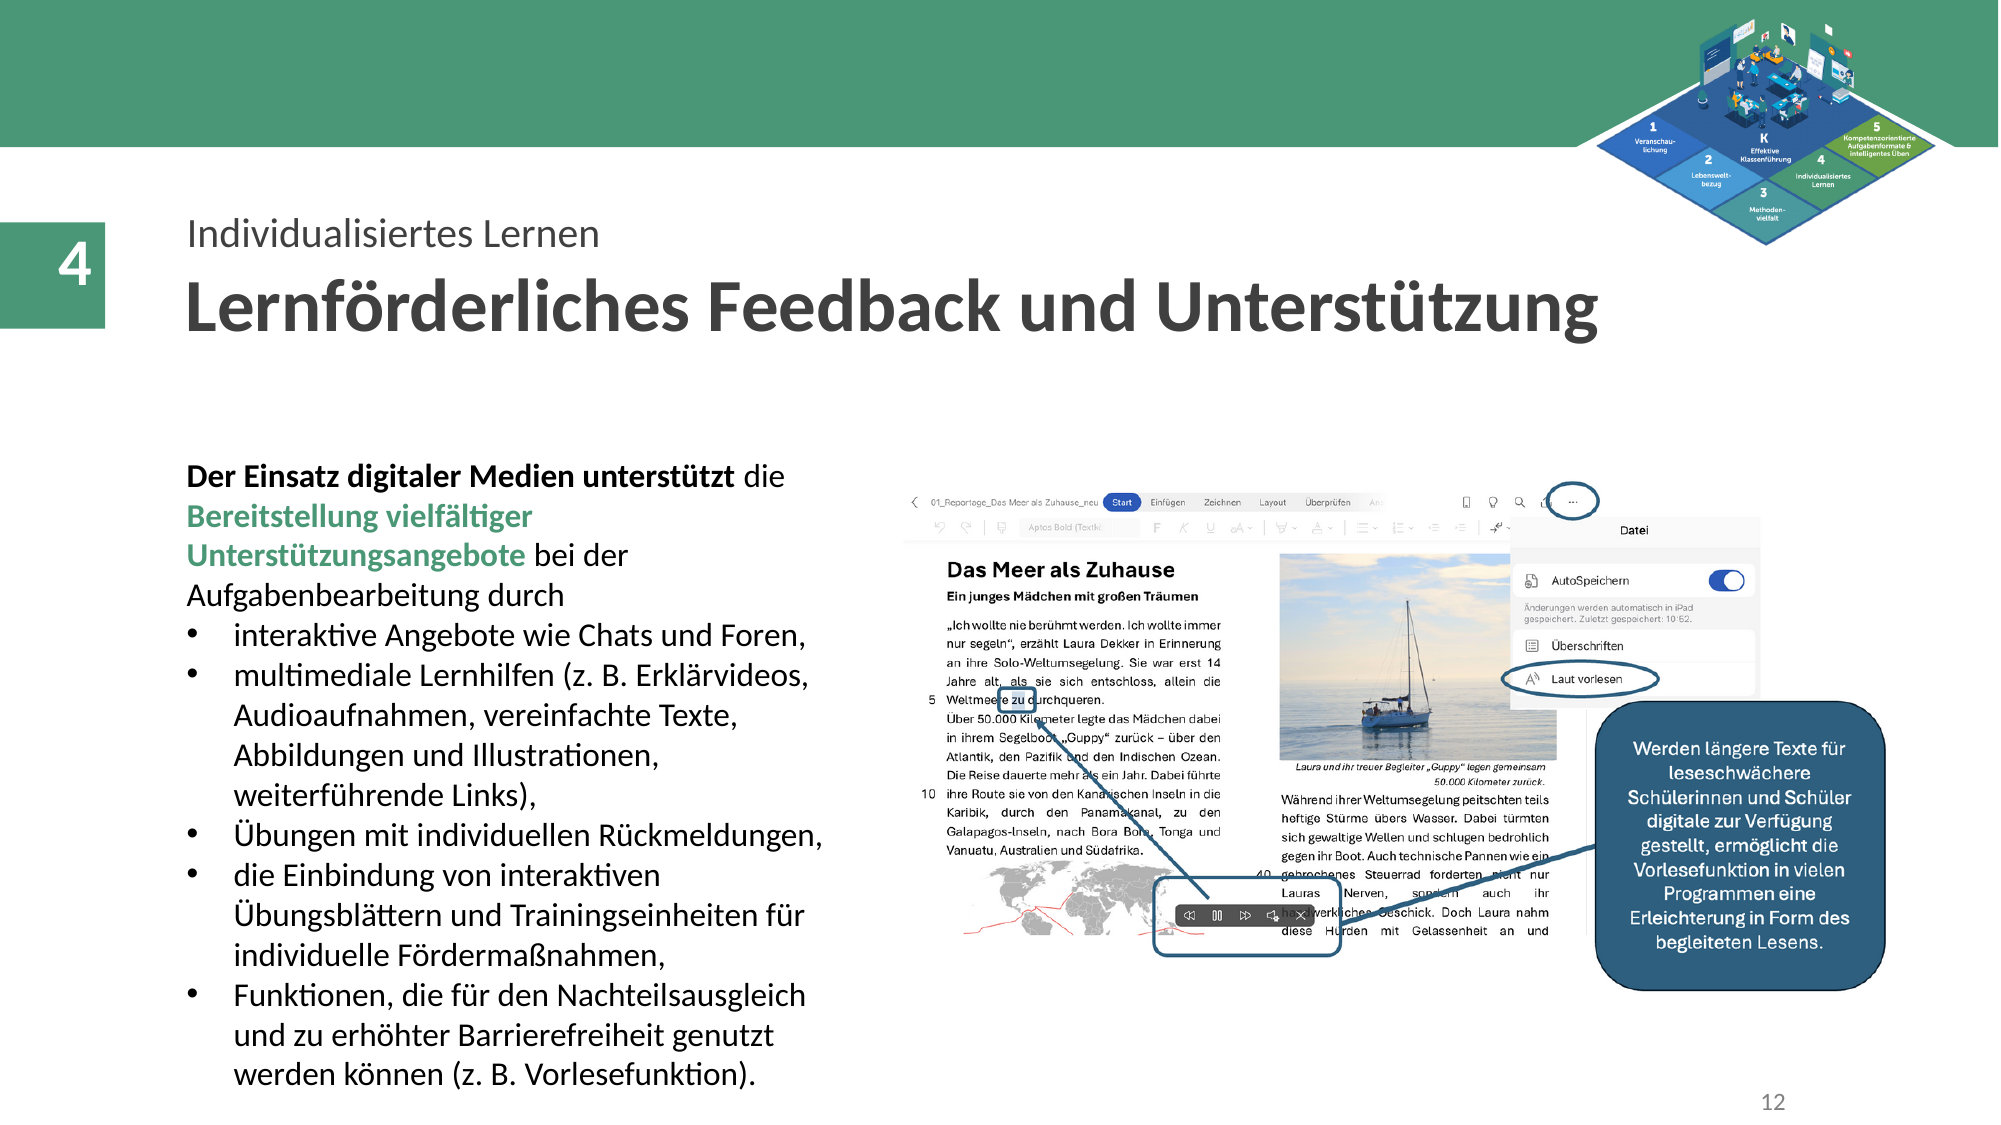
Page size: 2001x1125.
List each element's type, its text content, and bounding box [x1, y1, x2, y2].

picture [894, 446, 1900, 994]
picture [1589, 12, 1942, 249]
text_box Der Einsatz digitaler Medien unterstützt die Bereitstellung vielfältiger Unterstützungsangebote bei der Aufgabenbearbeitung durch interaktive Angebote wie Chats und Foren, multimediale Lernhilfen (z. B. Erklärvideos, Audioaufnahmen, vereinfachte Texte, Abbildungen und Illustrationen, weiterführende Links), Übungen mit individuellen Rückmeldungen, die Einbindung von interaktiven Übungsblättern und Trainingseinheiten für individuelle Fördermaßnahmen, Funktionen, die für den Nachteilsausgleich und zu erhöhter Barrierefreiheit genutzt werden können (z. B. Vorlesefunktion). [171, 446, 847, 1100]
slide_number 12 [1350, 1075, 1801, 1125]
list Individualisiertes Lernen [171, 180, 1615, 264]
list Lernförderliches Feedback und Unterstützung [170, 272, 1901, 356]
